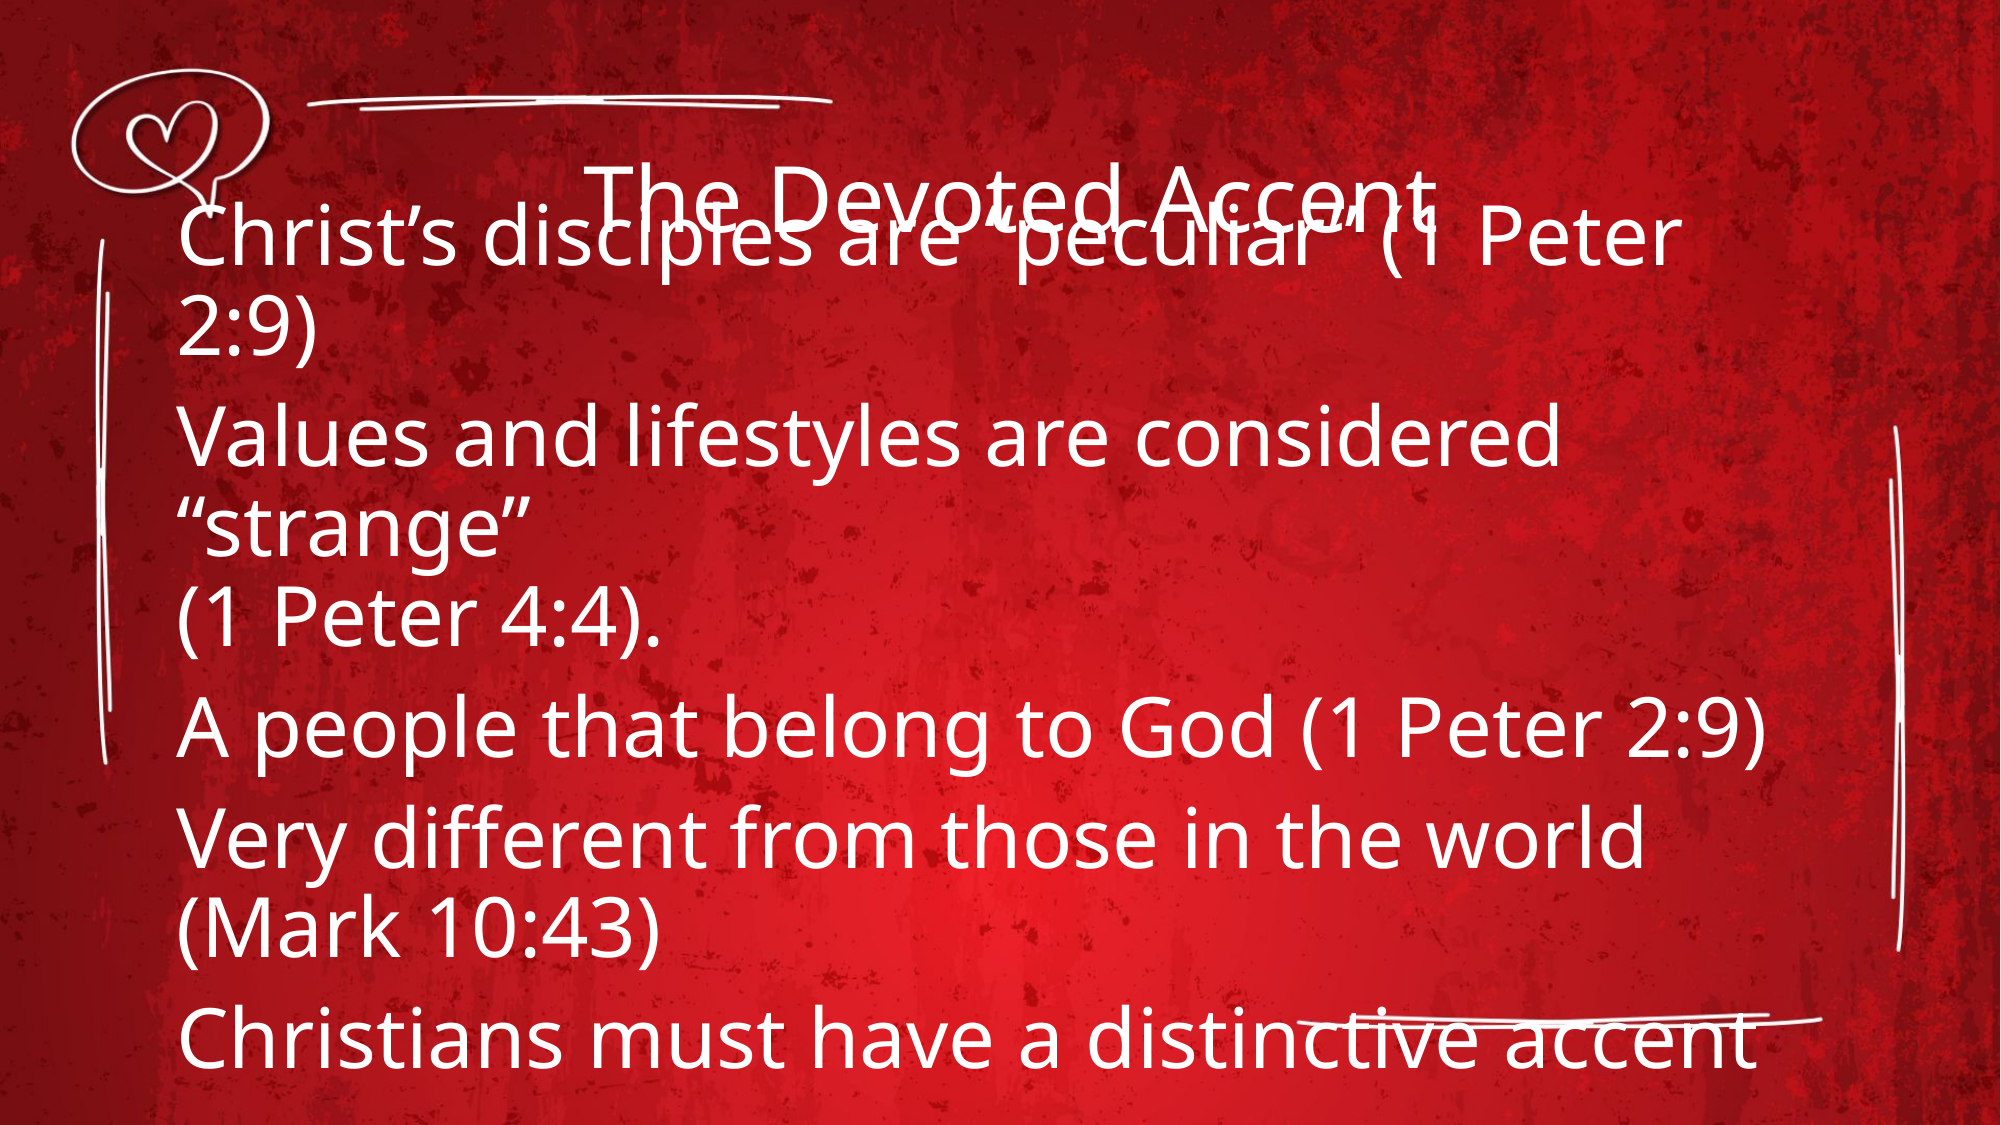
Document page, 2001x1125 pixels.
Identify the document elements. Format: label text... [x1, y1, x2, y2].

title The Devoted Accent [289, 117, 1734, 260]
picture [0, 0, 2001, 1125]
list Christ’s disciples are “peculiar” (1 Peter 2:9) Values and lifestyles are considered “strange” (1 Peter 4:4). A people that belong to God (1 Peter 2:9) Very different from those in the world (Mark 10:43) Christians must have a distinctive accent [161, 238, 1838, 1042]
